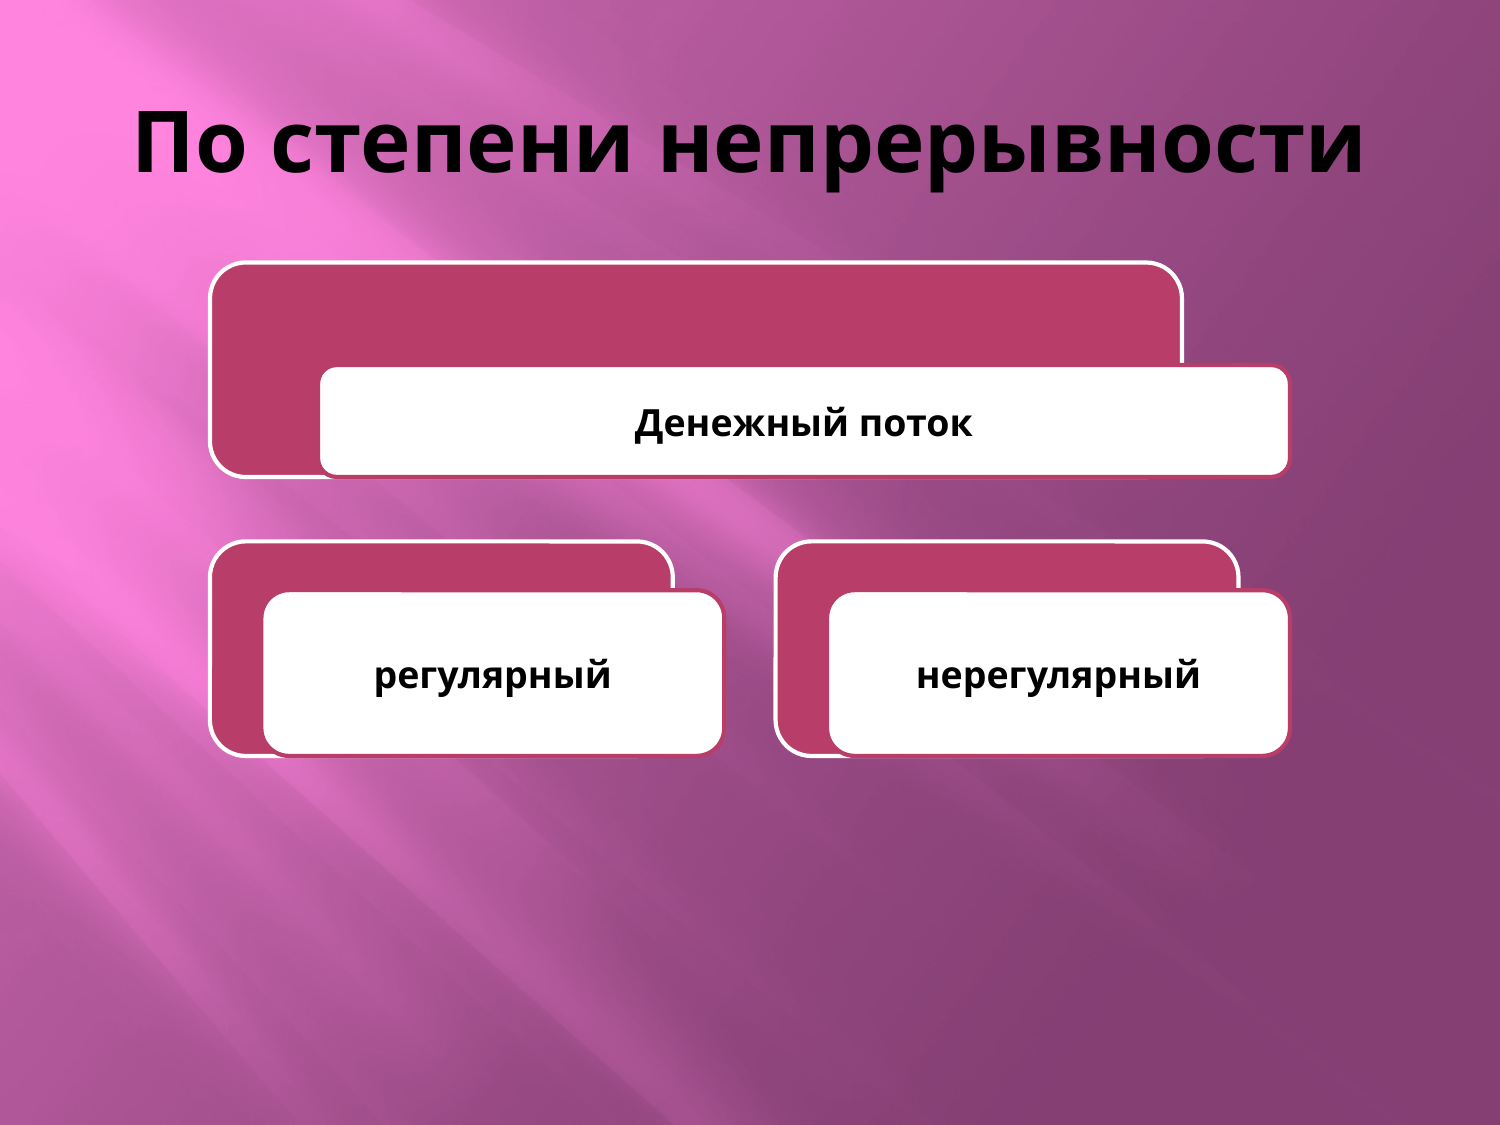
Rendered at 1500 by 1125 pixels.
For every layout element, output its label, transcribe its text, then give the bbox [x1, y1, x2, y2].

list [74, 262, 1426, 1036]
title По степени непрерывности [75, 45, 1425, 233]
